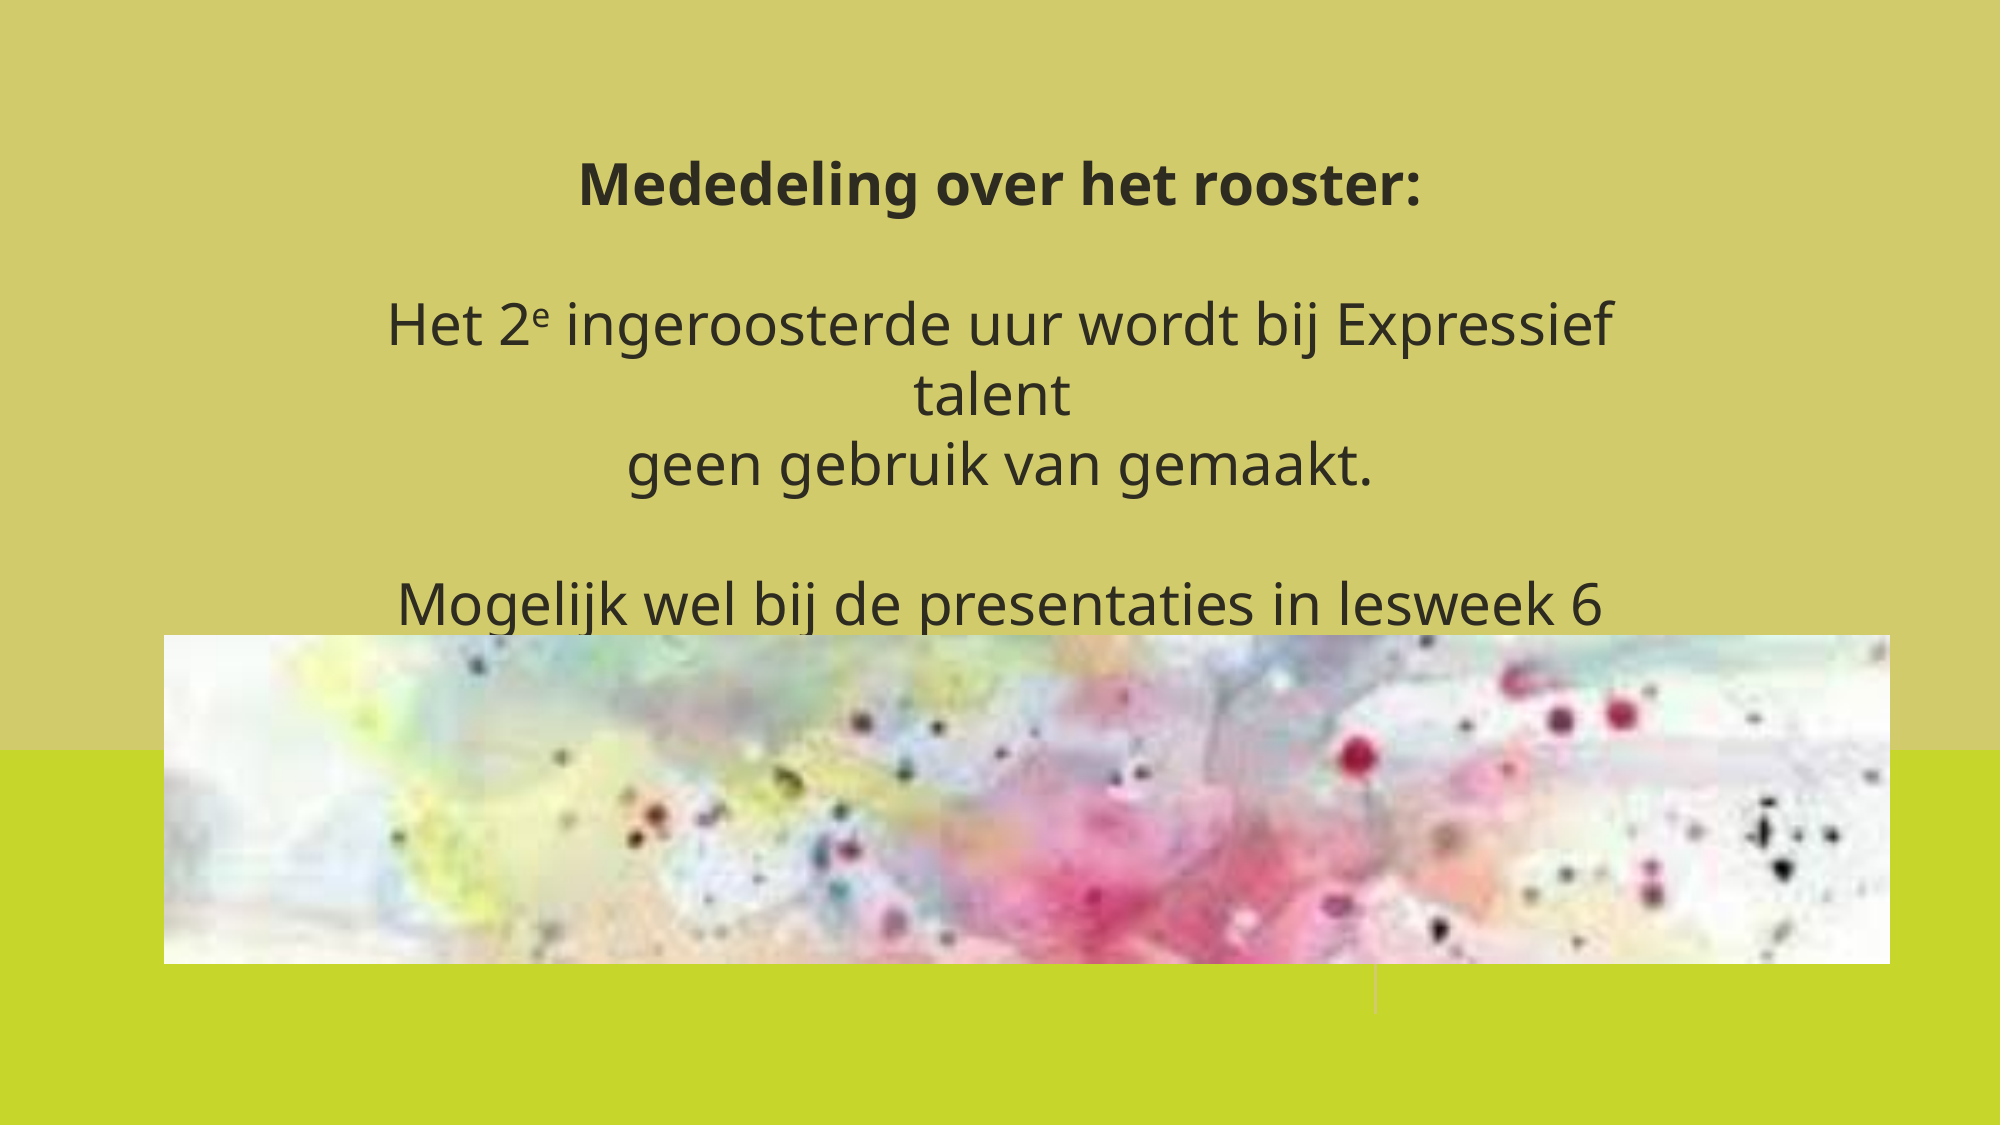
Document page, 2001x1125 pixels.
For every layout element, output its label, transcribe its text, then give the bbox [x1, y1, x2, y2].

picture [164, 635, 1890, 965]
text_box Mededeling over het rooster: Het 2e ingeroosterde uur wordt bij Expressief talent geen gebruik van gemaakt. Mogelijk wel bij de presentaties in lesweek 6 en 8 [350, 139, 1650, 632]
title [0, 192, 1149, 1107]
